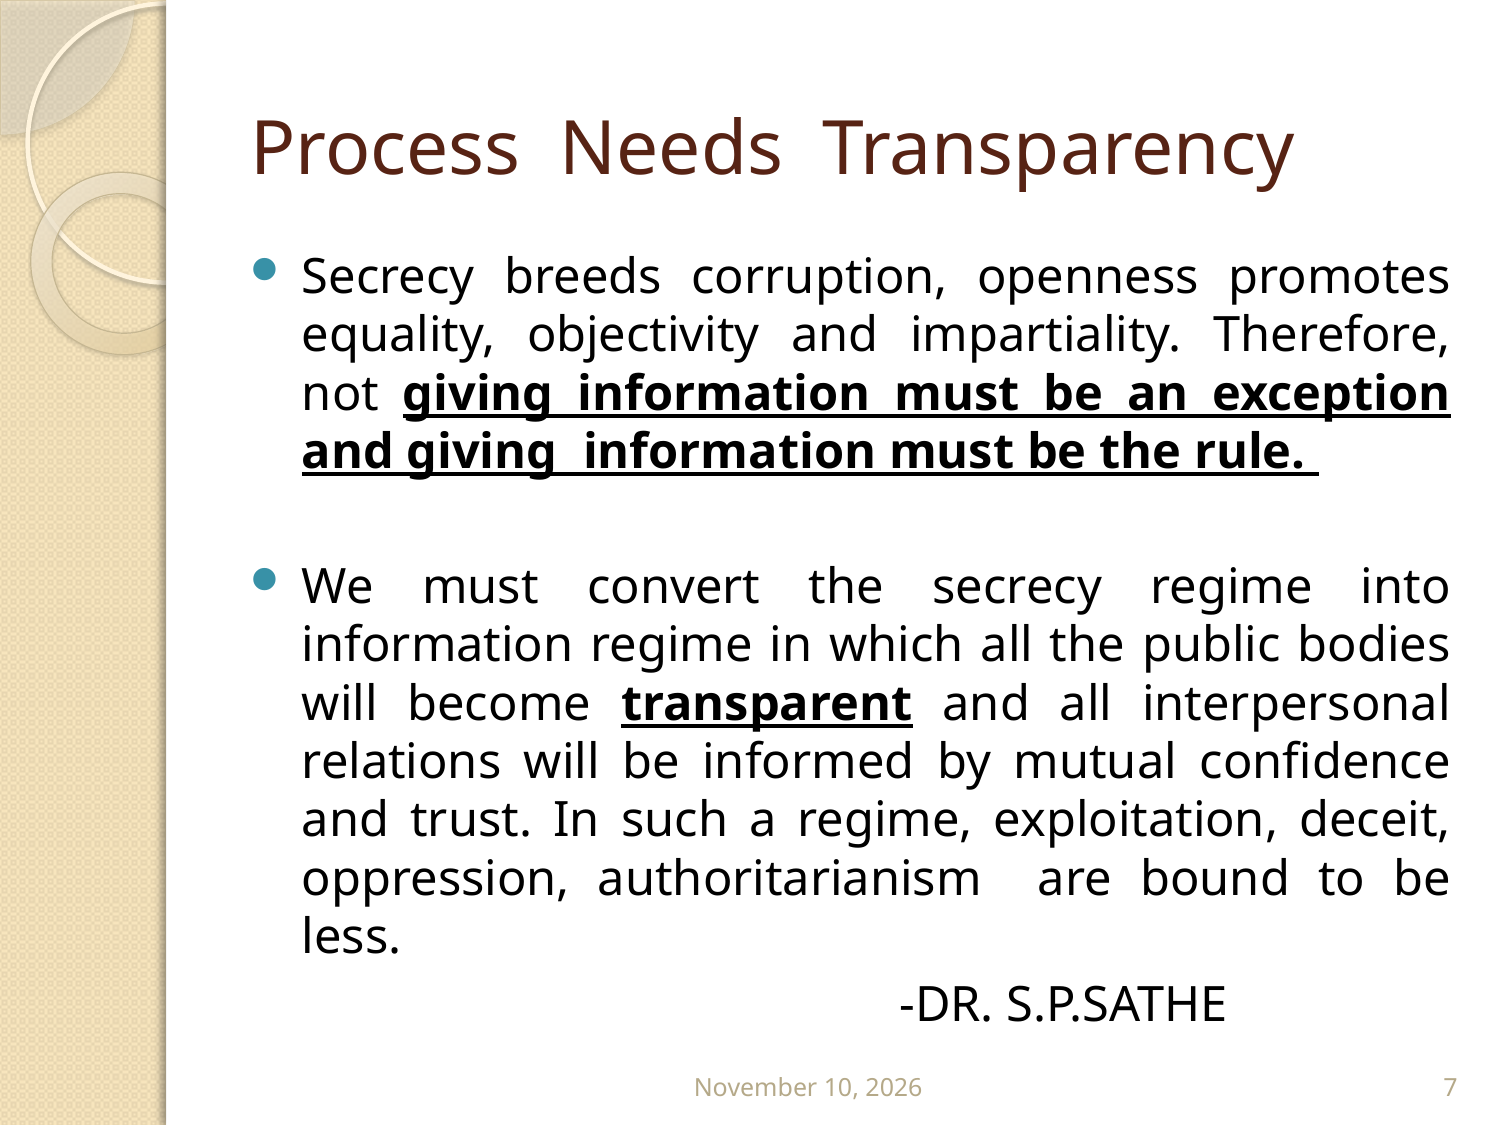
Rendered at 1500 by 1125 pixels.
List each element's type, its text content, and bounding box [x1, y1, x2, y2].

list Secrecy breeds corruption, openness promotes equality, objectivity and impartiality. Therefore, not giving information must be an exception and giving information must be the rule. We must convert the secrecy regime into information regime in which all the public bodies will become transparent and all interpersonal relations will be informed by mutual confidence and trust. In such a regime, exploitation, deceit, oppression, authoritarianism are bound to be less. -DR. S.P.SATHE [235, 237, 1466, 1050]
title Process Needs Transparency [235, 45, 1466, 233]
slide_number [587, 1034, 938, 1113]
slide_number 7 [1413, 1034, 1488, 1113]
